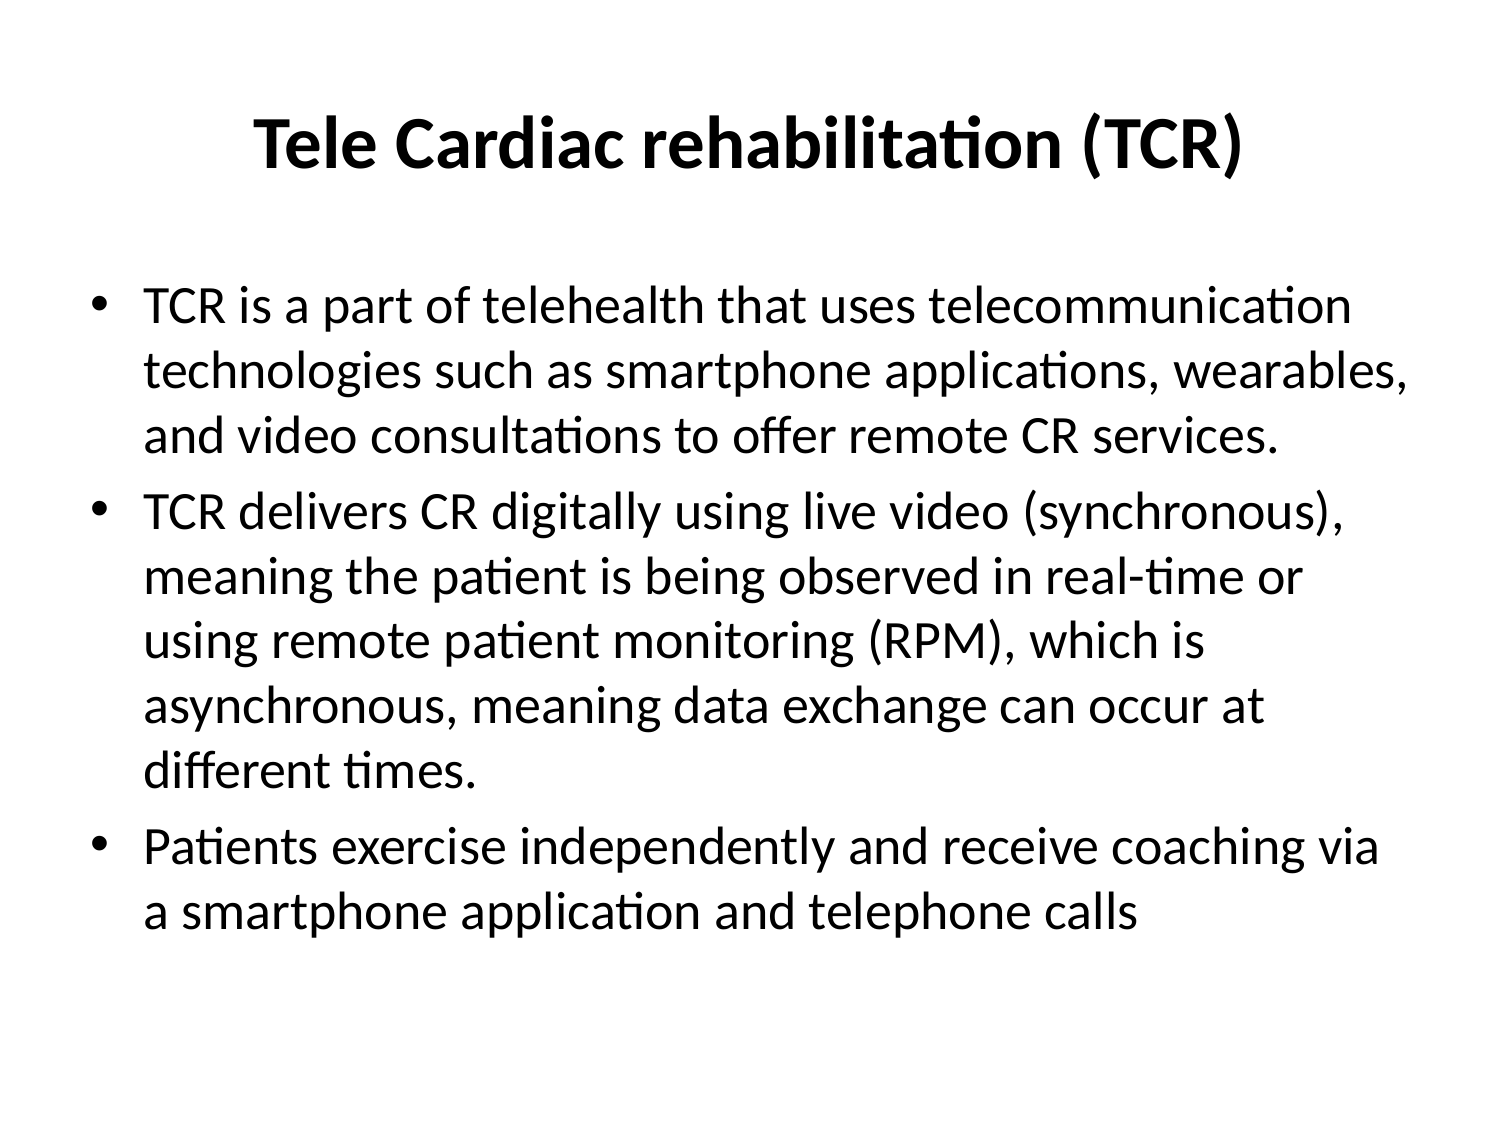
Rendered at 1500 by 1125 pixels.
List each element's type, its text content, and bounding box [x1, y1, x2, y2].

list TCR is a part of telehealth that uses telecommunication technologies such as smartphone applications, wearables, and video consultations to offer remote CR services. TCR delivers CR digitally using live video (synchronous), meaning the patient is being observed in real-time or using remote patient monitoring (RPM), which is asynchronous, meaning data exchange can occur at different times. Patients exercise independently and receive coaching via a smartphone application and telephone calls [75, 262, 1425, 1005]
title Tele Cardiac rehabilitation (TCR) [75, 45, 1425, 233]
